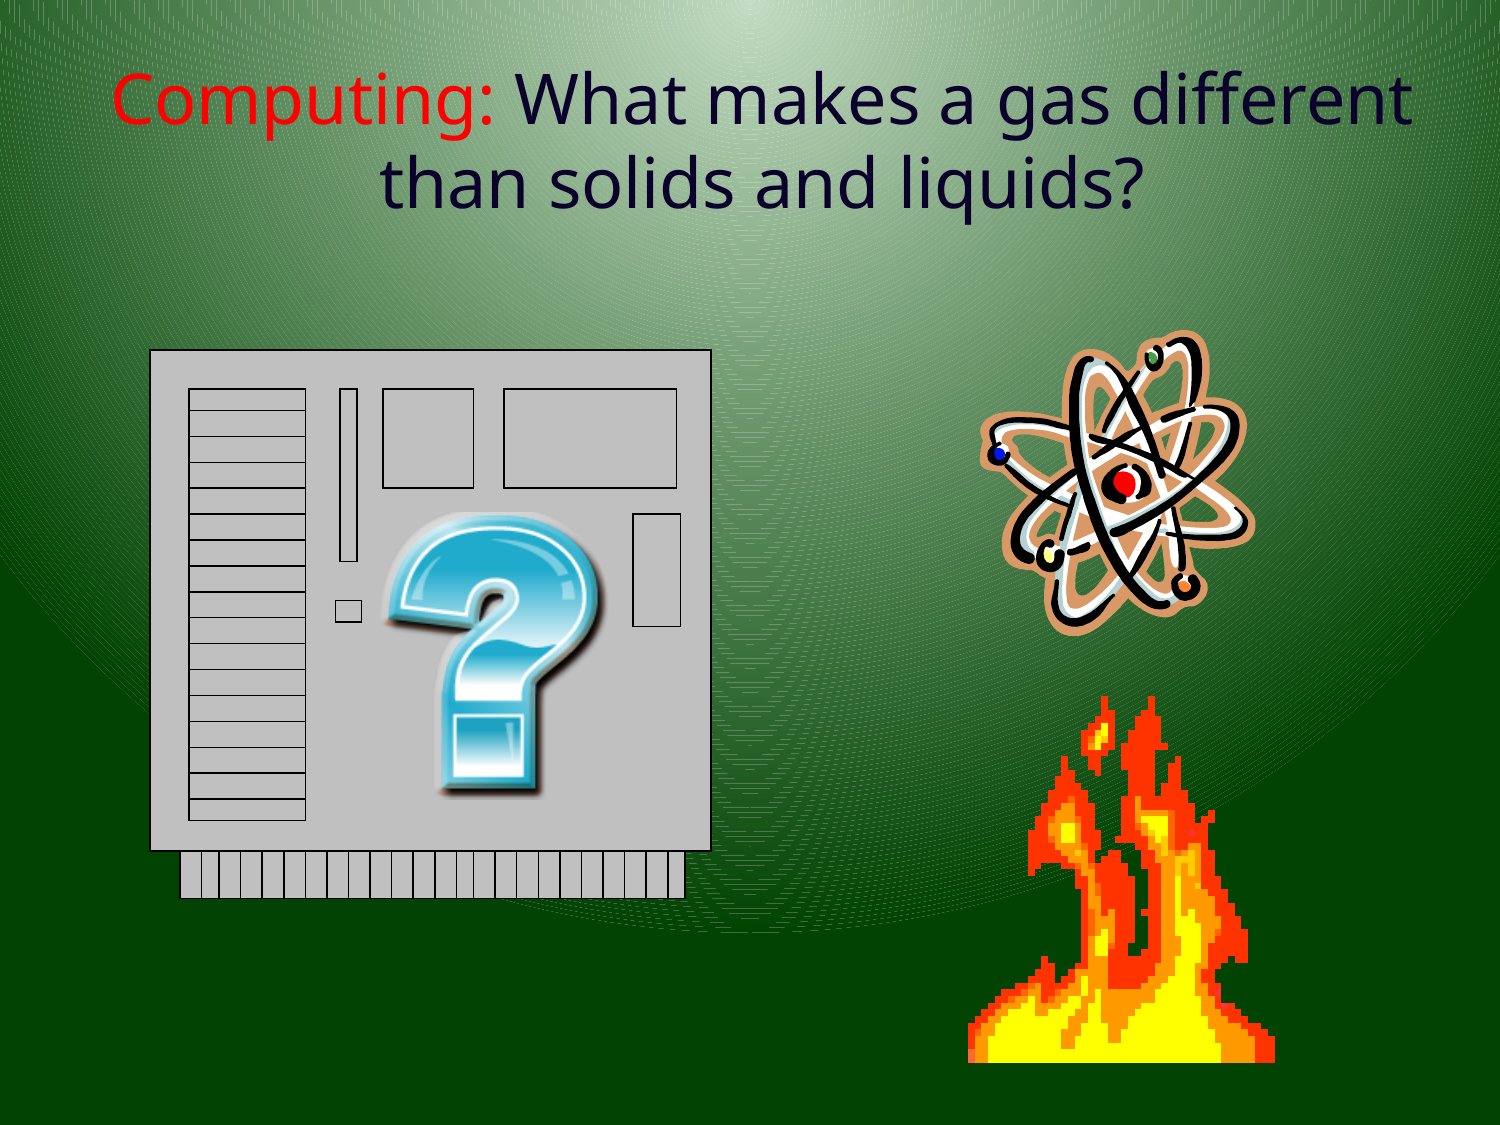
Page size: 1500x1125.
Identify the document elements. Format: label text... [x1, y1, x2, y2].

picture [349, 512, 638, 801]
title Computing: What makes a gas different than solids and liquids? [24, 45, 1500, 233]
text_box [150, 350, 711, 899]
picture [962, 324, 1276, 1064]
